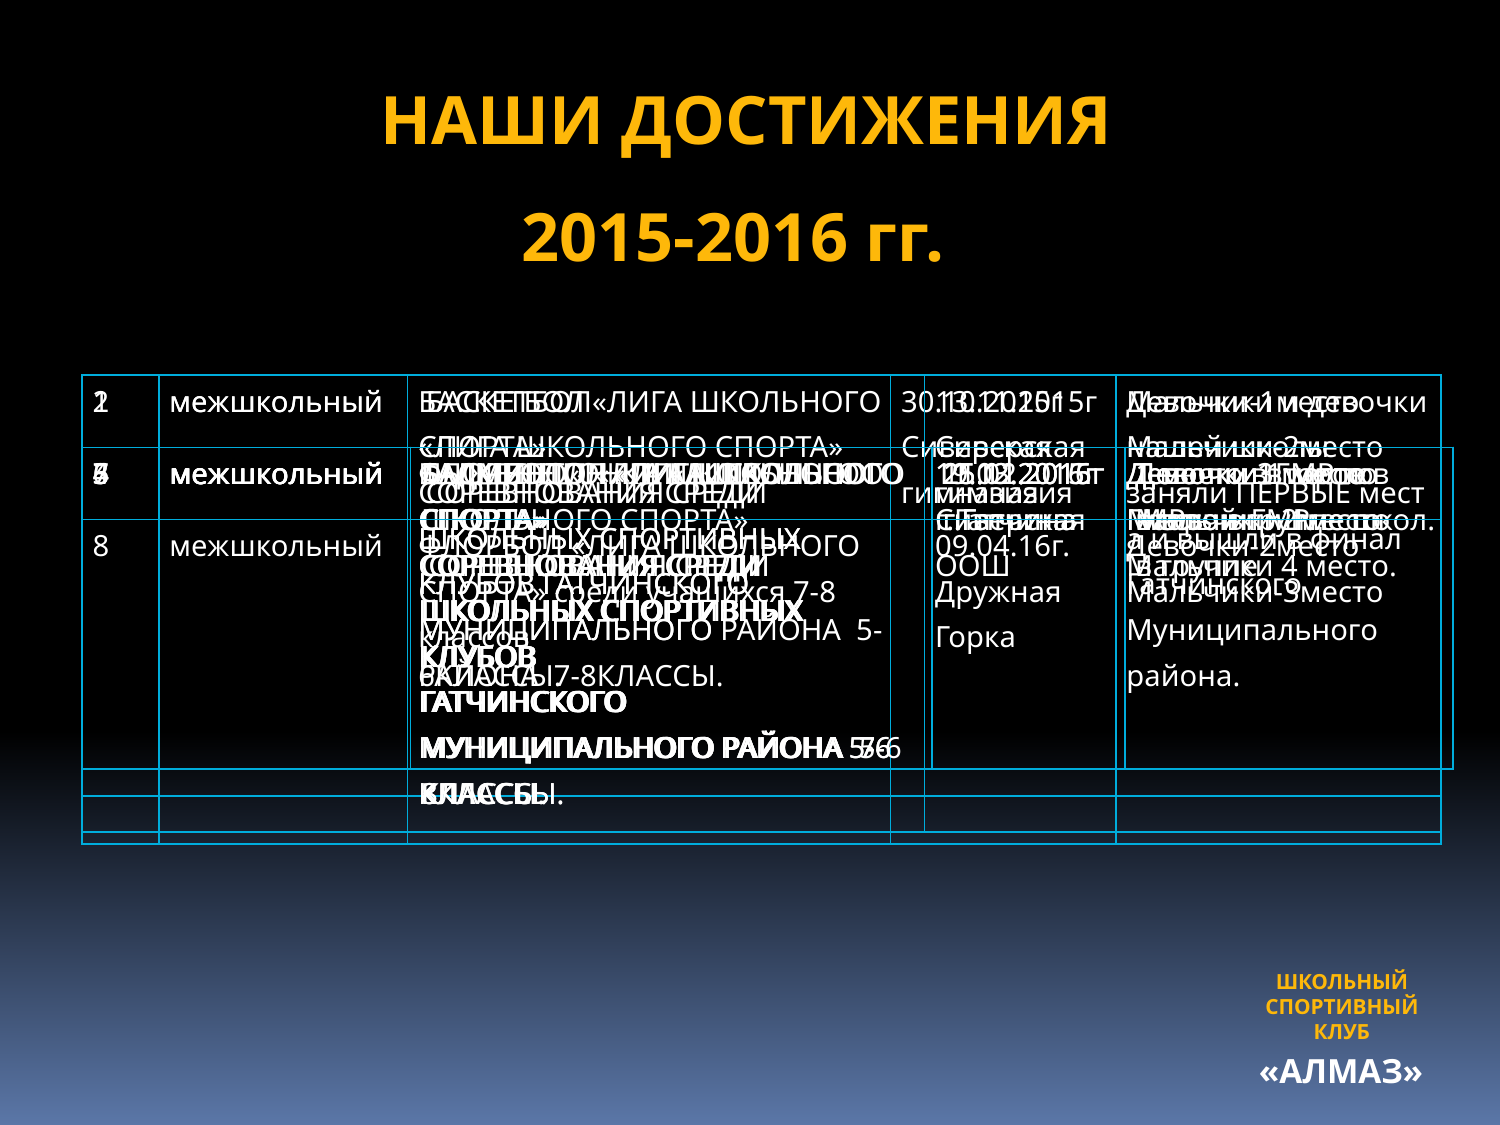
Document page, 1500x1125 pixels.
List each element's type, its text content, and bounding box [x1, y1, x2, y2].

table_header Девочки-1место Мальчики-2место [1117, 833, 1440, 843]
table_header 19.03.2016г Сиверская ООШ [925, 448, 1115, 519]
text_box 2015-2016 гг. [506, 187, 961, 283]
table_header 8 [83, 520, 158, 831]
text_box НАШИ ДОСТИЖЕНИЯ [365, 70, 1129, 165]
table_header 1 [83, 833, 158, 843]
table_header 09.04.16г. Дружная Горка [925, 520, 1115, 831]
table_header 30.10.2015г Сиверская гимназия [891, 833, 1115, 843]
table_header Девочки 1 место Мальчики 2место [1117, 448, 1440, 519]
table_header межшкольный [160, 448, 407, 519]
table_header 1 место в ГМР по второй группе школ. [1442, 448, 1452, 768]
table_header межшкольный [160, 833, 407, 843]
table_header БАСКЕТБОЛ «ЛИГА ШКОЛЬНОГО СПОРТА» СОРЕВНОВАНИЯ СРЕДИ ШКОЛЬНЫХ СПОРТИВНЫХ КЛУБОВ ГАТЧИНСКОГО МУНИЦИПАЛЬНОГО РАЙОНА 7-8КЛАССЫ. [408, 833, 890, 843]
table_header БАСКЕТБОЛ «ЛИГА ШКОЛЬНОГО СПОРТА» СОРЕВНОВАНИЯ СРЕДИ ШКОЛЬНЫХ СПОРТИВНЫХ КЛУБОВ ГАТЧИНСКОГО МУНИЦИПАЛЬНОГО РАЙОНА 5-6КЛАССЫ. [408, 376, 924, 447]
table_header межшкольный [160, 520, 407, 831]
table_header 7 [83, 448, 158, 519]
table_header Мальчики и девочки нашей школы заняли ПЕРВЫЕ места и вышли в финал Гатчинского Муниципального района. [1117, 376, 1440, 447]
table_header межшкольный [160, 376, 407, 447]
table_header 2 [83, 376, 158, 447]
table_header ФЛОРБОЛ «ЛИГА ШКОЛЬНОГО СПОРТА» СОРЕВНОВАНИЯ СРЕДИ ШКОЛЬНЫХ СПОРТИВНЫХ КЛУБОВ ГАТЧИНСКОГО МУНИЦИПАЛЬНОГО РАЙОНА 5-6 КЛАССЫ. [408, 448, 924, 519]
table_header 13.11.2015г Сиверская гимназия [925, 376, 1115, 447]
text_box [1218, 960, 1466, 1099]
table_header Девочки-2место Мальчики-3место [1117, 520, 1440, 831]
table_header ФЛОРБОЛ «ЛИГА ШКОЛЬНОГО СПОРТА» среди учашихся 7-8 классов [408, 520, 924, 831]
